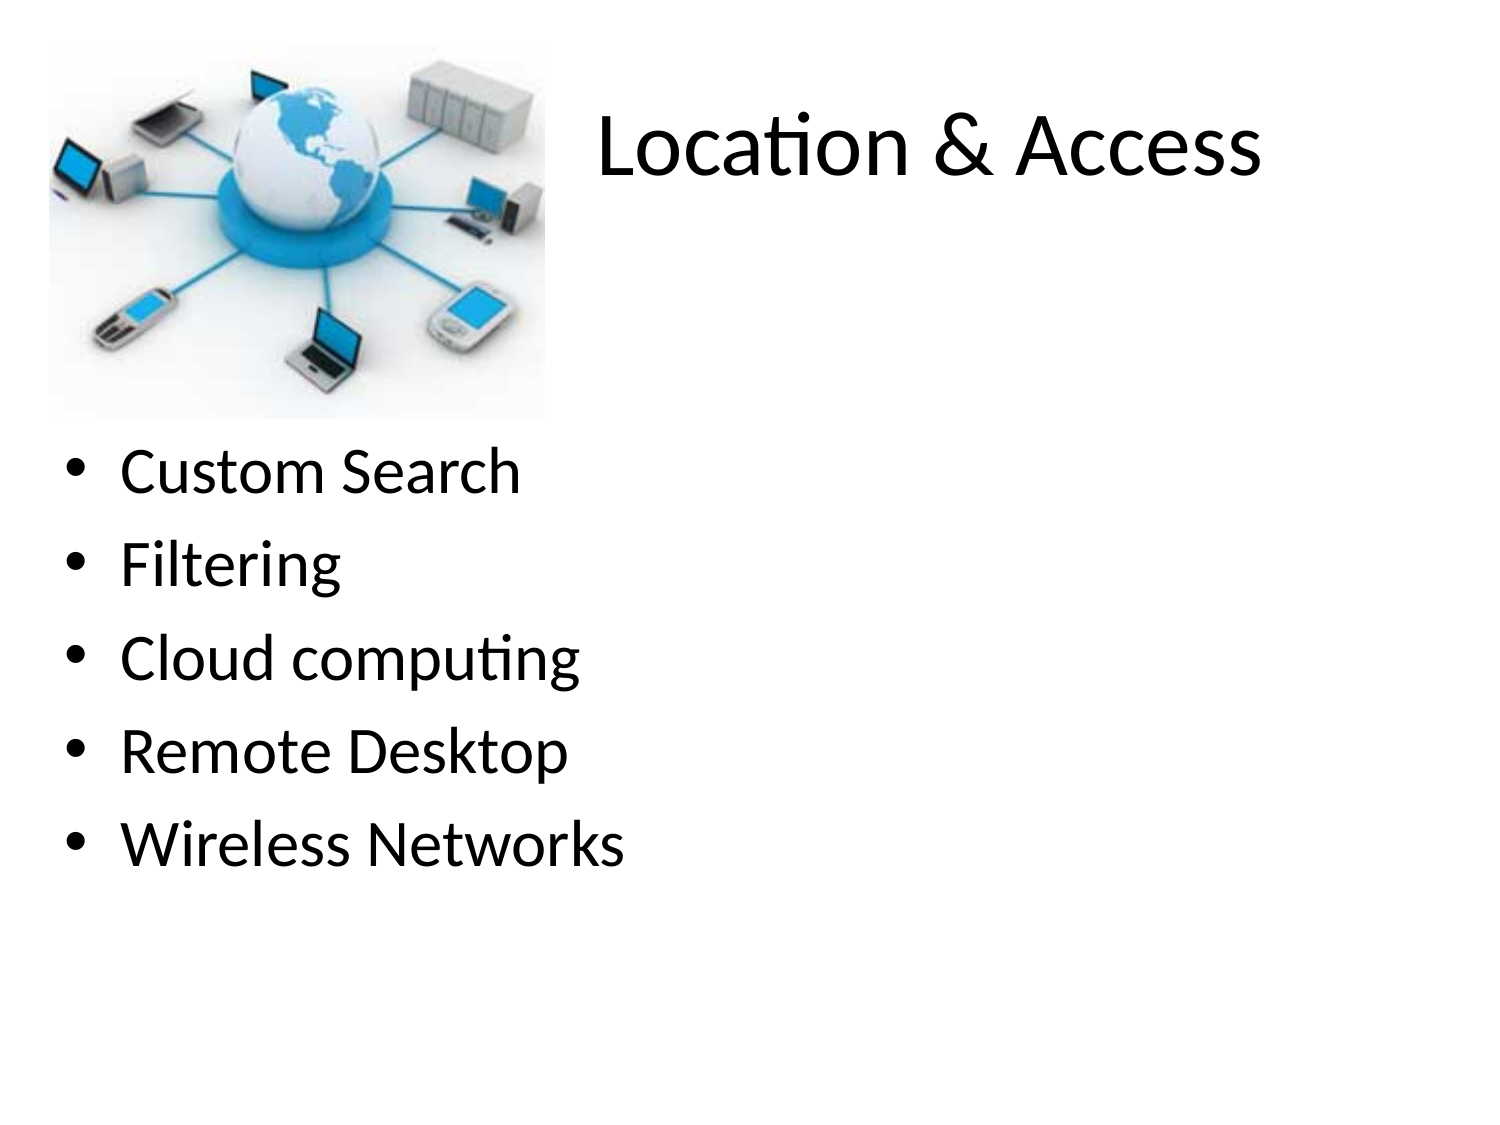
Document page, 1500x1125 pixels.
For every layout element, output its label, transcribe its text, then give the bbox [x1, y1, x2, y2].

list Custom Search Filtering Cloud computing Remote Desktop Wireless Networks [49, 418, 1080, 986]
picture [48, 45, 545, 420]
title Location & Access [545, 45, 1425, 233]
